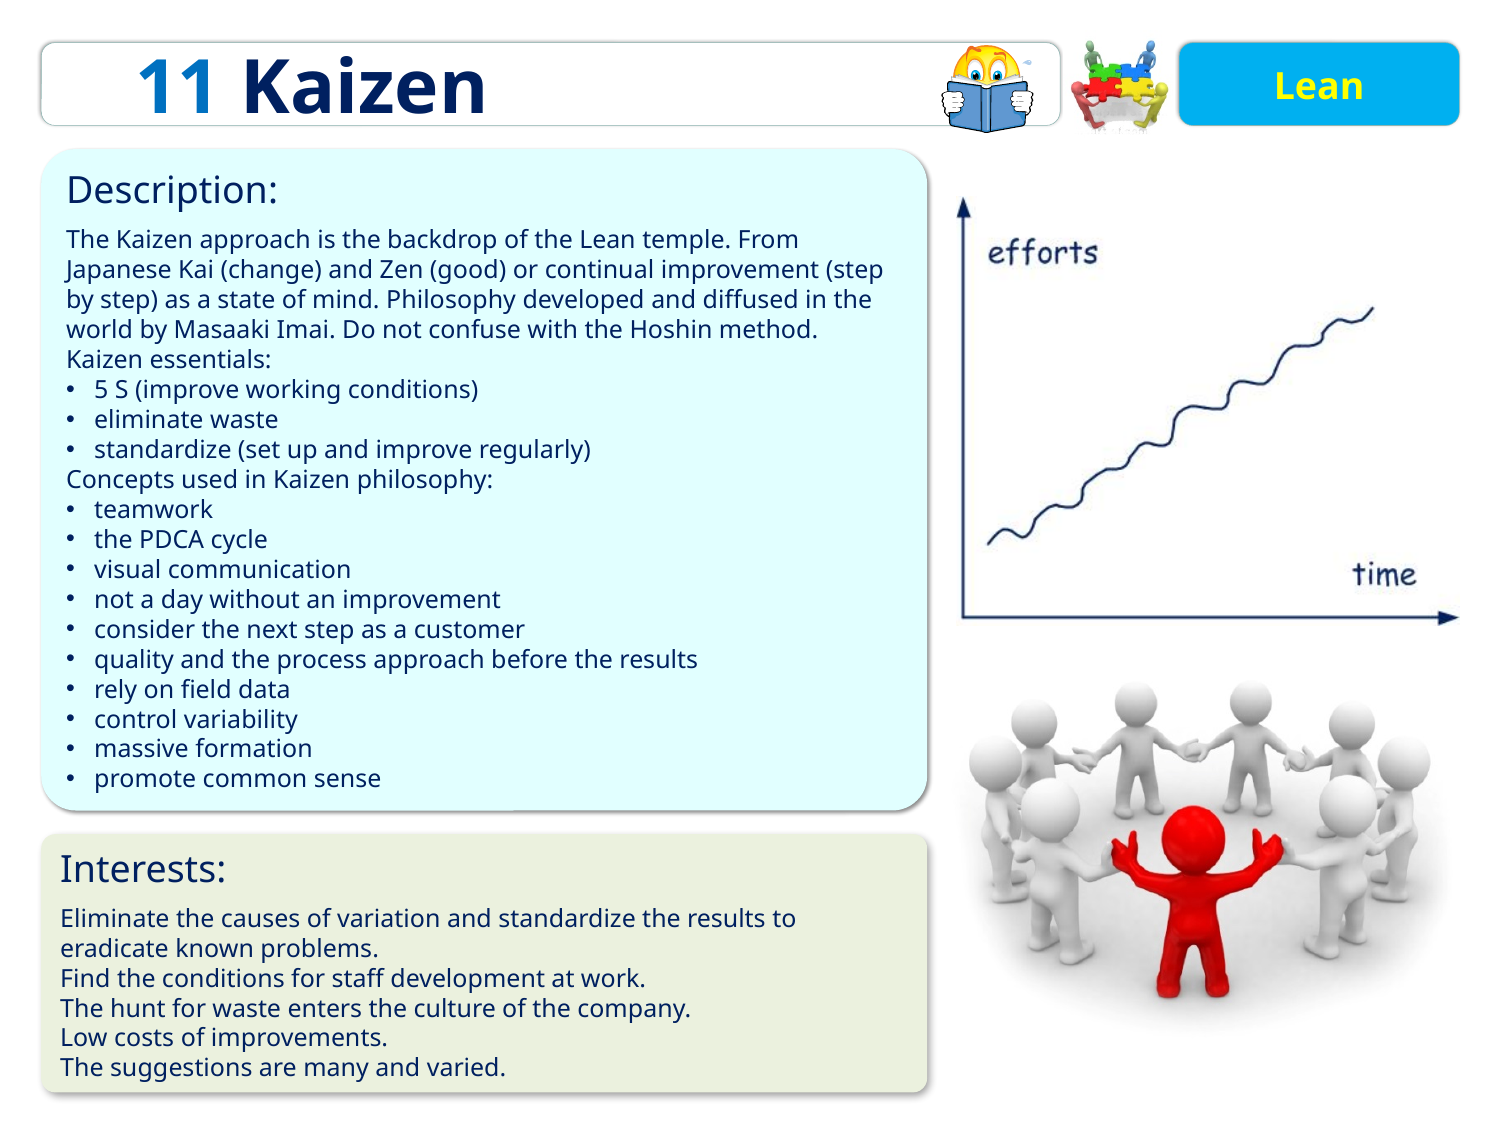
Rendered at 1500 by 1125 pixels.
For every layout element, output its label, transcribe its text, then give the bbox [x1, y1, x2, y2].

text_box Interests: Eliminate the causes of variation and standardize the results to eradicate known problems. Find the conditions for staff development at work. The hunt for waste enters the culture of the company. Low costs of improvements. The suggestions are many and varied. [39, 831, 930, 1095]
picture [1063, 30, 1175, 143]
text_box 11 Kaizen [39, 40, 1058, 128]
picture [941, 44, 1034, 134]
picture [955, 195, 1460, 627]
text_box Description: The Kaizen approach is the backdrop of the Lean temple. From Japanese Kai (change) and Zen (good) or continual improvement (step by step) as a state of mind. Philosophy developed and diffused in the world by Masaaki Imai. Do not confuse with the Hoshin method. Kaizen essentials: 5 S (improve working conditions) eliminate waste standardize (set up and improve regularly) Concepts used in Kaizen philosophy: teamwork the PDCA cycle visual communication not a day without an improvement consider the next step as a customer quality and the process approach before the results rely on field data control variability massive formation promote common sense [39, 146, 930, 813]
text_box Lean [1181, 40, 1462, 128]
picture [941, 639, 1461, 1048]
